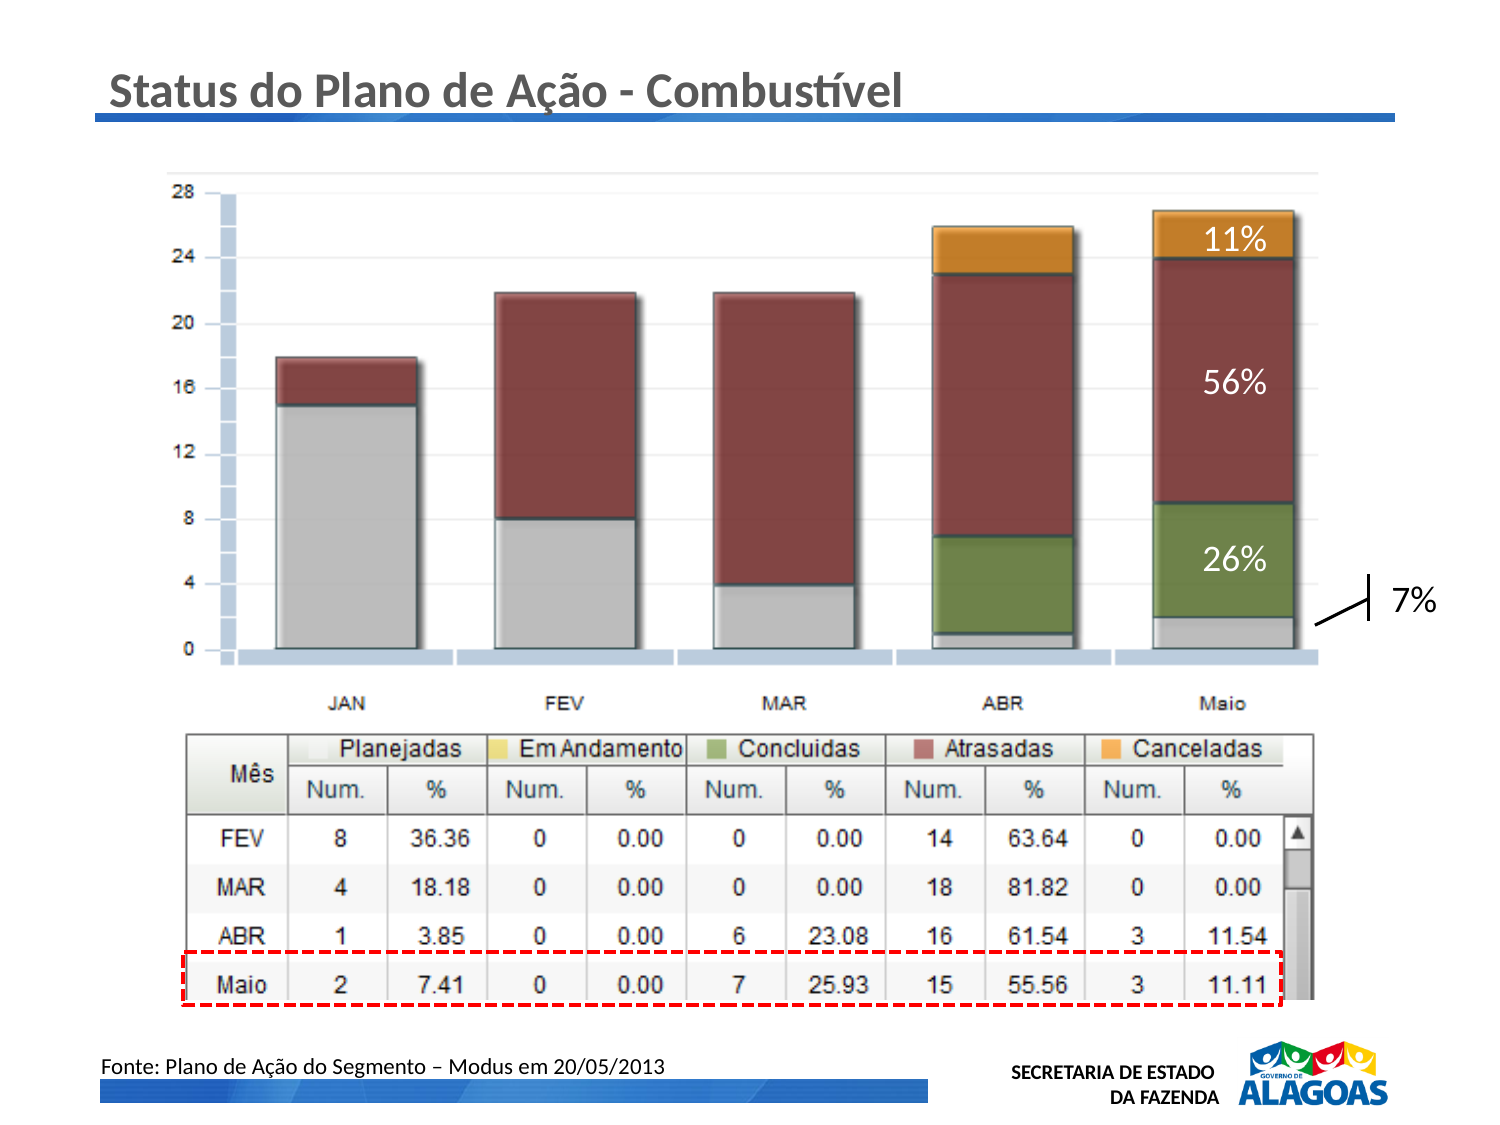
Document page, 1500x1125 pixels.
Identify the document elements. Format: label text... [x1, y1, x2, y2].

text_box 7% [1324, 574, 1370, 624]
text_box 7% [1376, 574, 1453, 621]
title Status do Plano de Ação - Combustível [94, 50, 1445, 138]
text_box Fonte: Plano de Ação do Segmento – Modus em 20/05/2013 [86, 1044, 880, 1087]
picture [166, 172, 1319, 1000]
picture [100, 1079, 928, 1103]
picture [1237, 1037, 1389, 1108]
